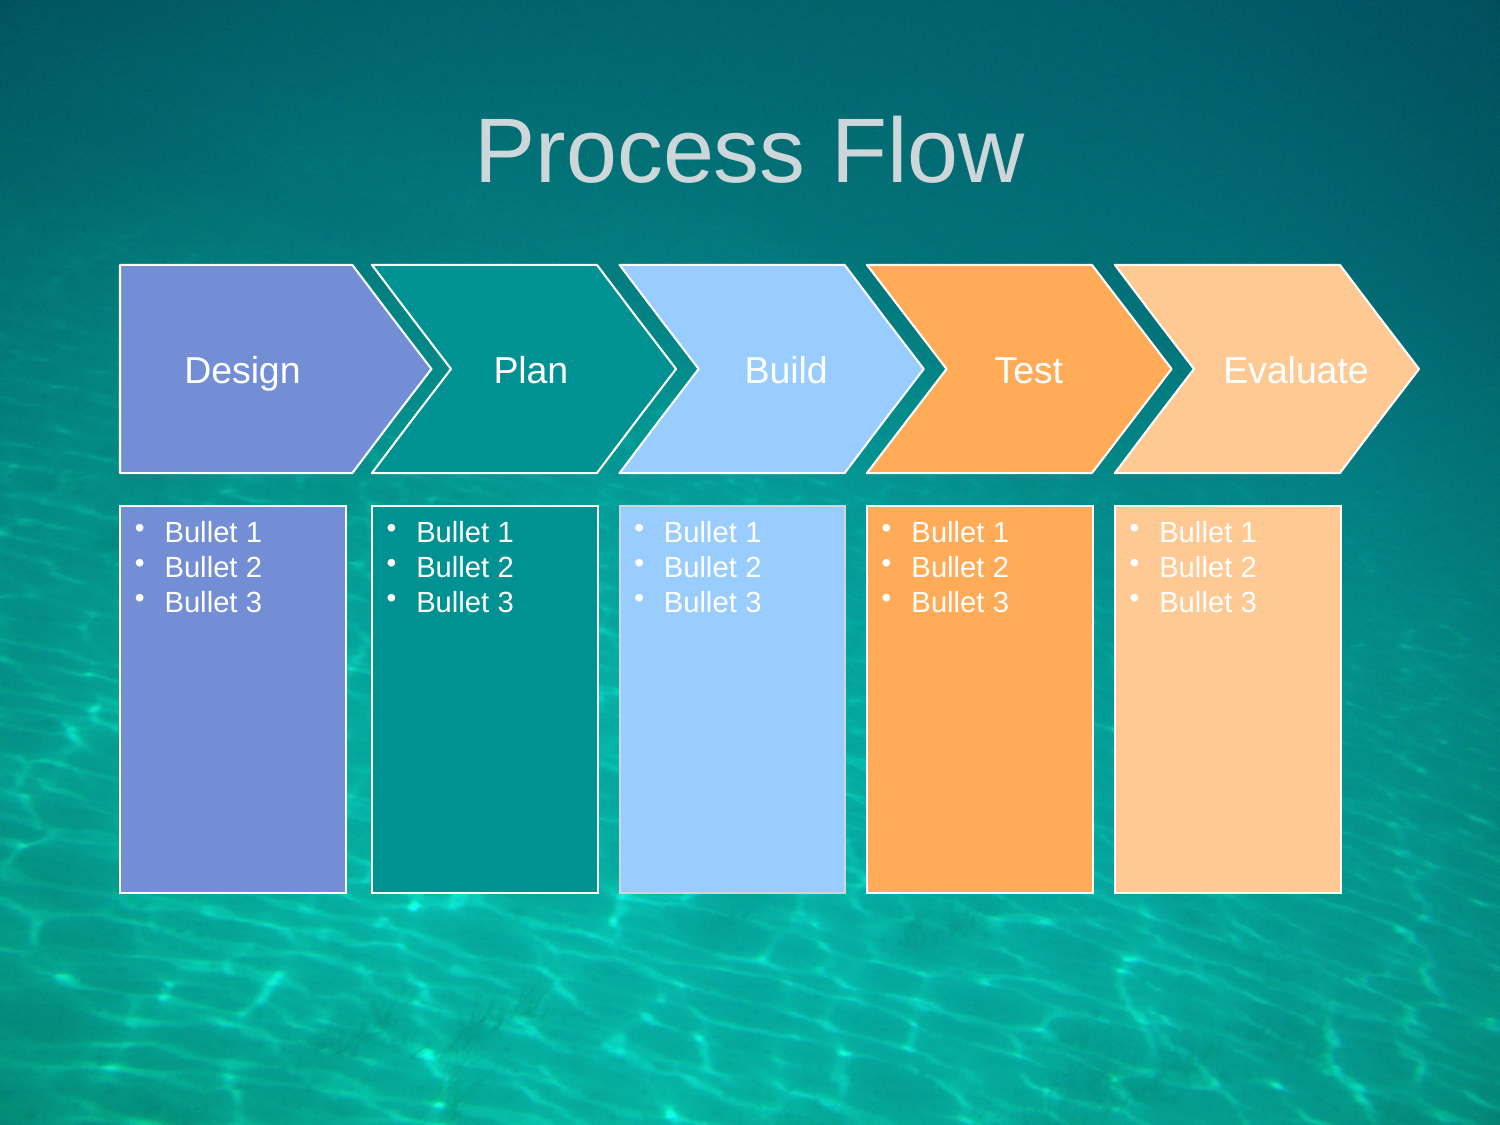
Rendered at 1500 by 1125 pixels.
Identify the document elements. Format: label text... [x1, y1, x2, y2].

title Process Flow [75, 52, 1425, 241]
text_box [120, 264, 432, 474]
text_box [1114, 264, 1420, 474]
text_box Bullet 1 Bullet 2 Bullet 3 [1114, 506, 1341, 893]
text_box Test [979, 338, 1079, 399]
text_box Bullet 1 Bullet 2 Bullet 3 [120, 506, 346, 893]
text_box Plan [478, 338, 584, 399]
text_box [866, 264, 1172, 474]
text_box Build [729, 338, 843, 399]
text_box Design [169, 338, 316, 399]
text_box Bullet 1 Bullet 2 Bullet 3 [866, 506, 1093, 893]
text_box [371, 264, 677, 474]
text_box Bullet 1 Bullet 2 Bullet 3 [371, 506, 598, 893]
text_box [619, 264, 924, 474]
picture [0, 0, 1500, 1125]
text_box Bullet 1 Bullet 2 Bullet 3 [619, 506, 846, 893]
text_box Evaluate [1208, 338, 1384, 399]
